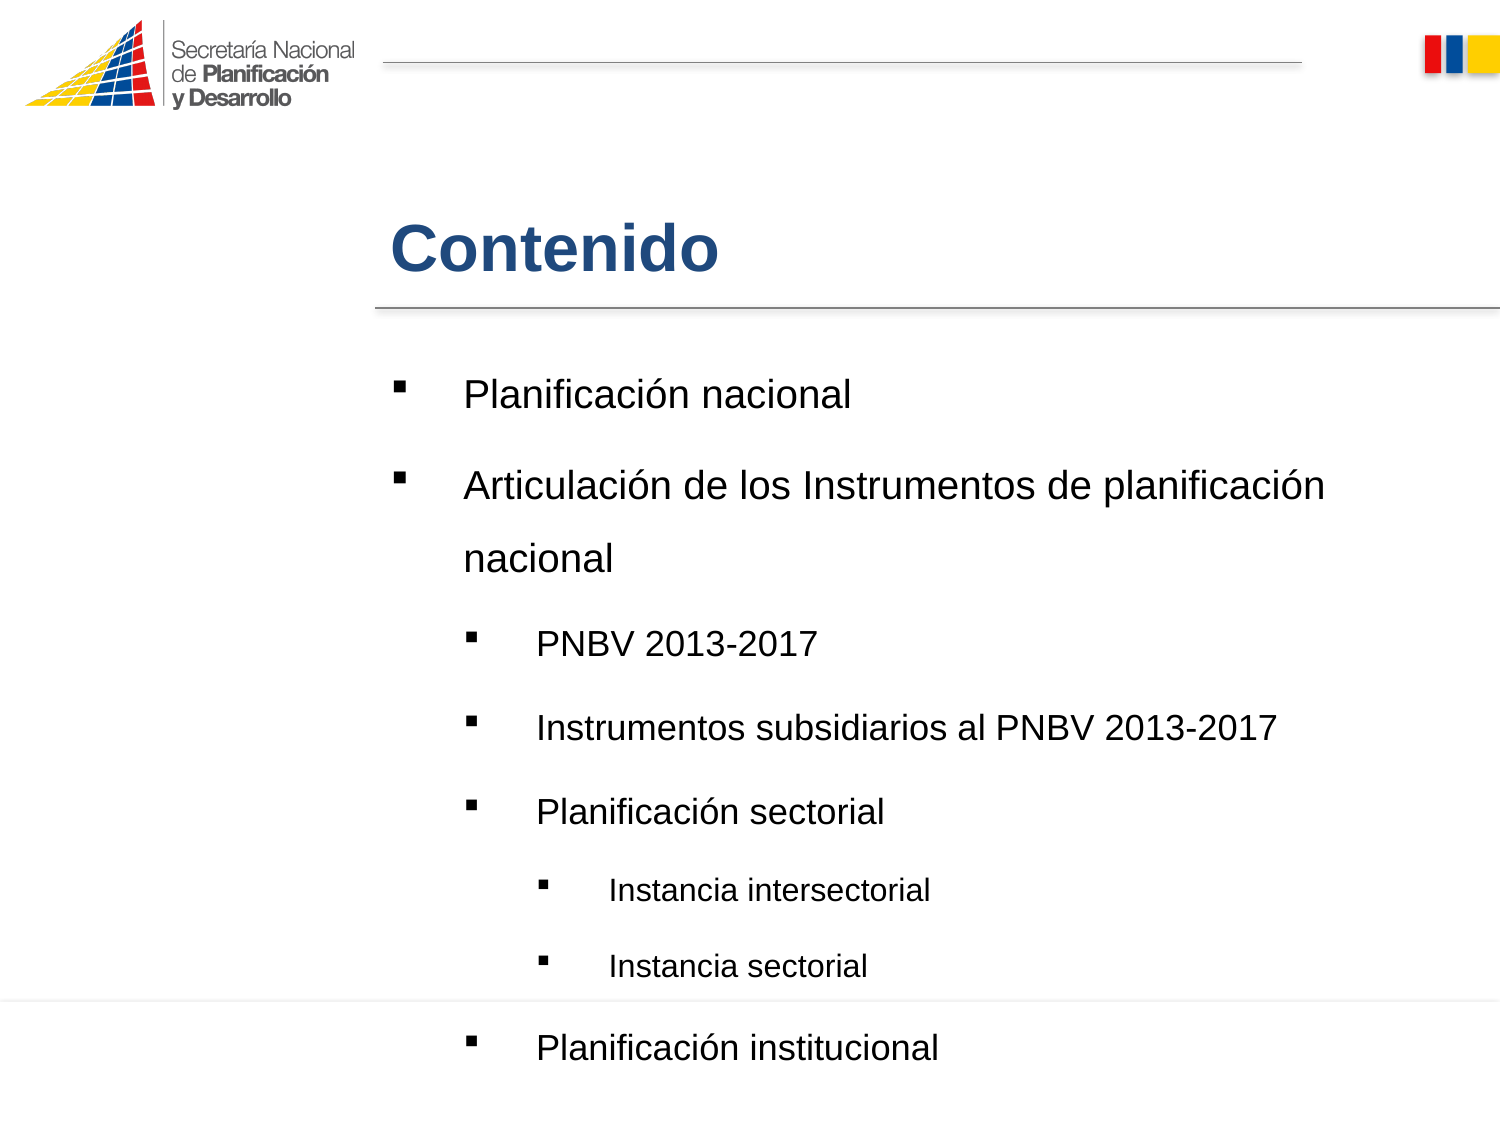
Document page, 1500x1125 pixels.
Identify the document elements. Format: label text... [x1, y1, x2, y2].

title Contenido [375, 104, 1476, 293]
list Planificación nacional Articulación de los Instrumentos de planificación nacional PNBV 2013-2017 Instrumentos subsidiarios al PNBV 2013-2017 Planificación sectorial Instancia intersectorial Instancia sectorial Planificación institucional [375, 335, 1476, 1081]
picture [25, 20, 354, 110]
